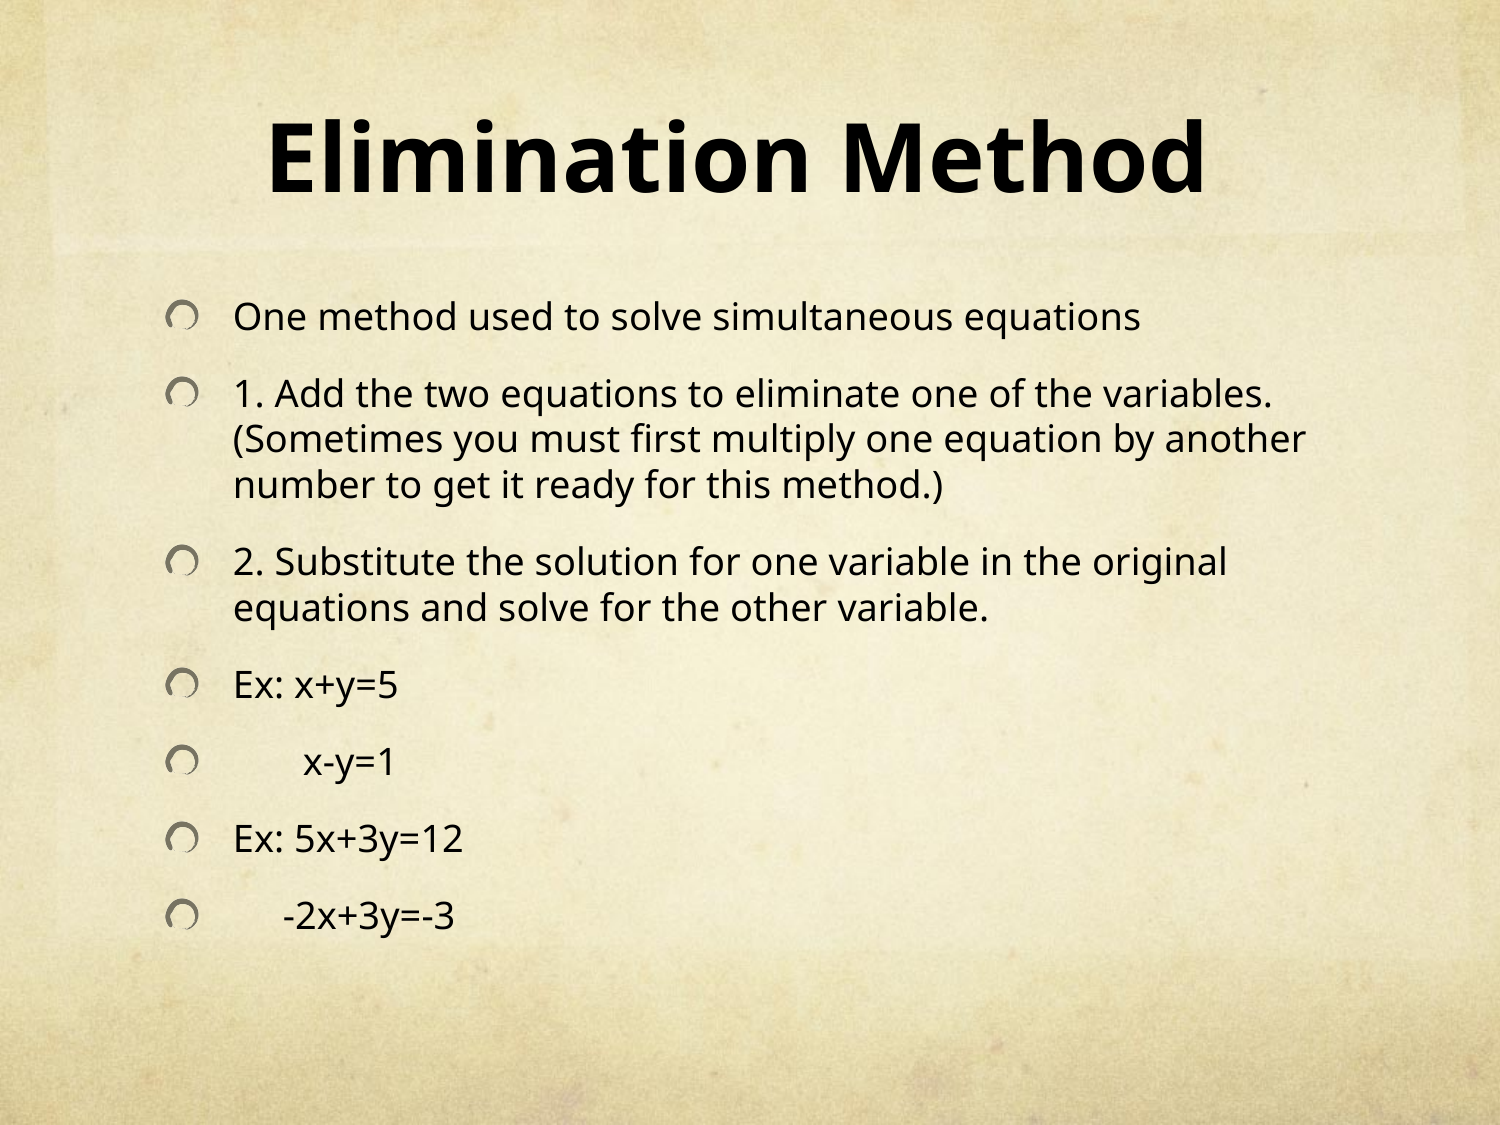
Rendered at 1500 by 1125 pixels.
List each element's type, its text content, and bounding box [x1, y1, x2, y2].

list One method used to solve simultaneous equations 1. Add the two equations to eliminate one of the variables. (Sometimes you must first multiply one equation by another number to get it ready for this method.) 2. Substitute the solution for one variable in the original equations and solve for the other variable. Ex: x+y=5 x-y=1 Ex: 5x+3y=12 -2x+3y=-3 [150, 284, 1350, 950]
picture [0, 0, 1500, 1125]
title Elimination Method [150, 82, 1350, 225]
